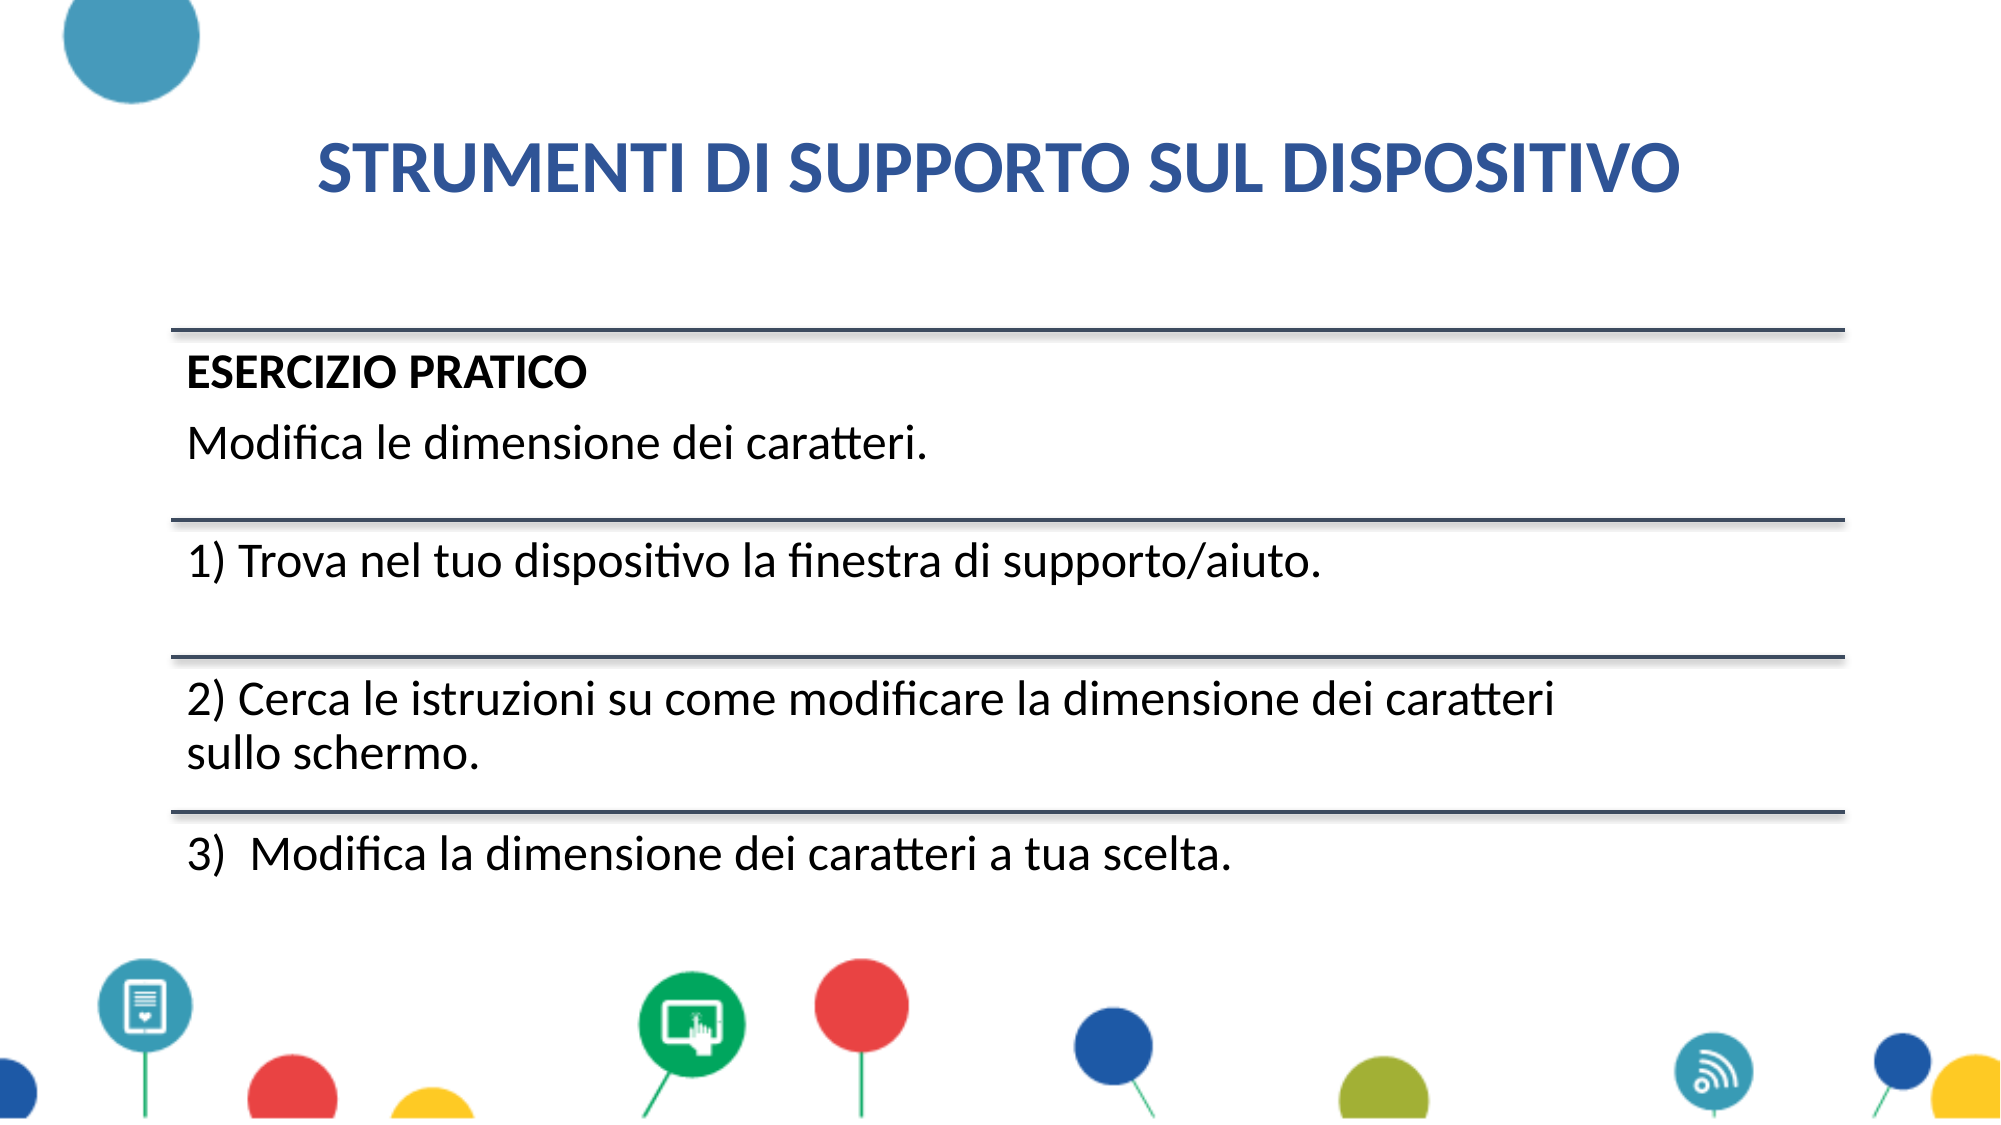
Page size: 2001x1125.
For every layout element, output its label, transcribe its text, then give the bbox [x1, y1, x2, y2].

text_box [0, 0, 2000, 1125]
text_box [171, 330, 1845, 964]
title Strumenti di supporto sul dispositivo [137, 59, 1863, 278]
